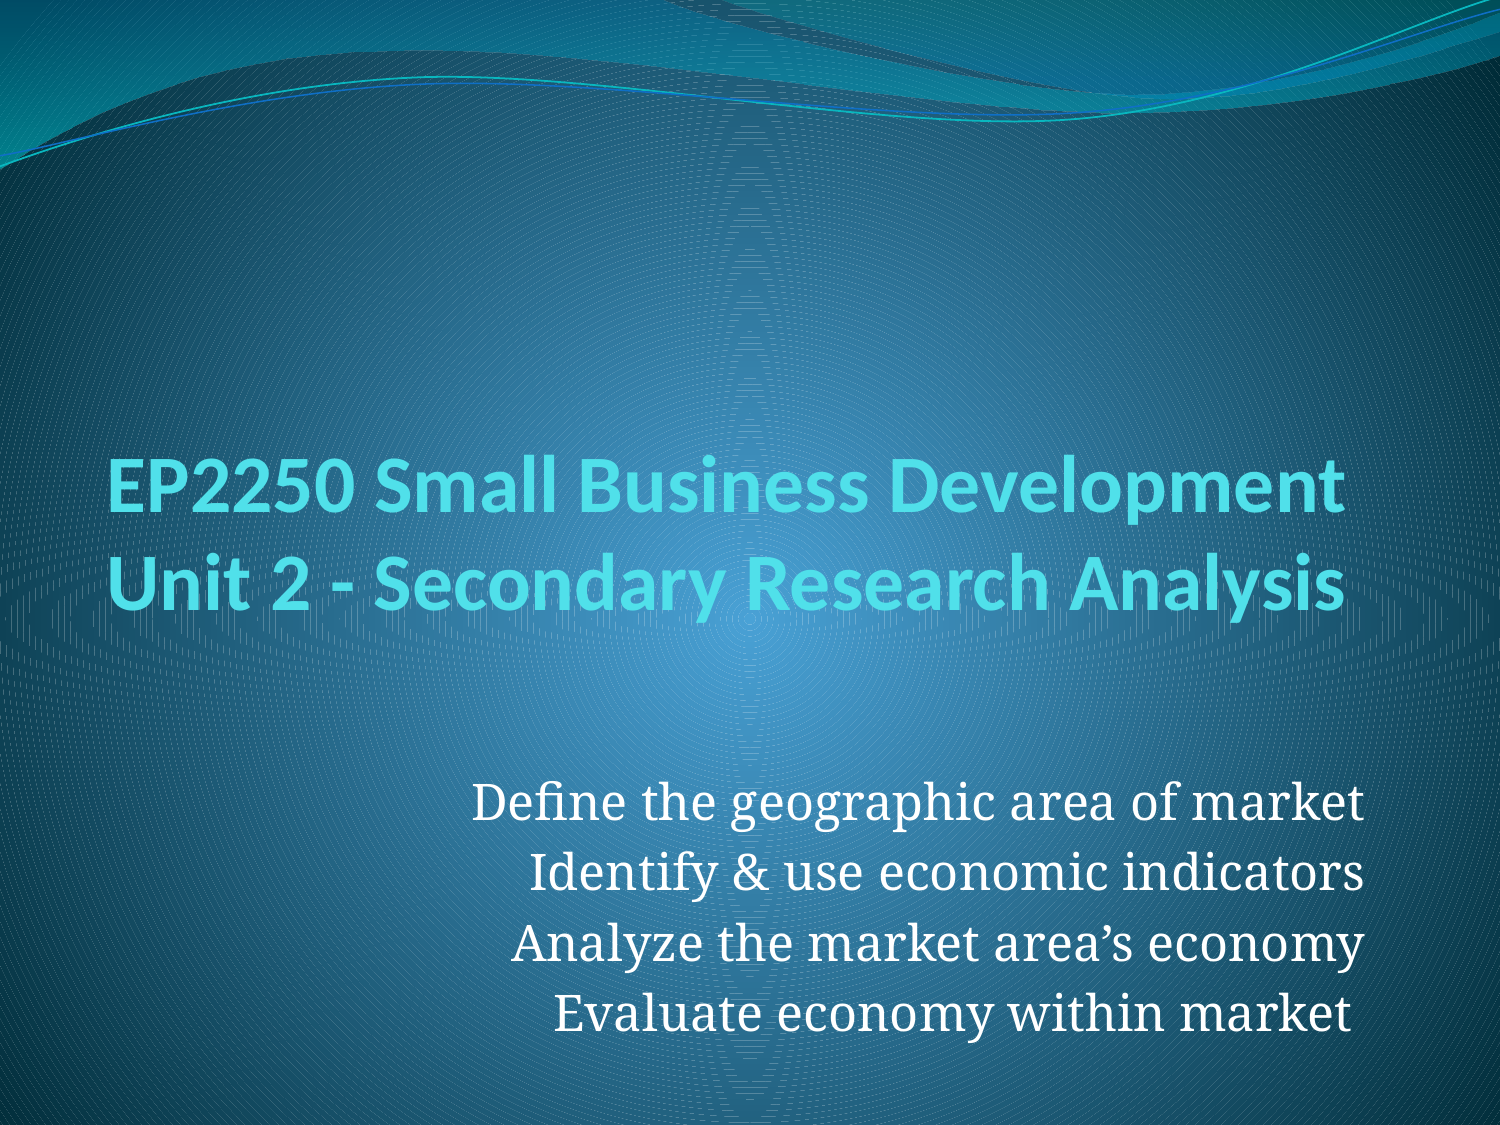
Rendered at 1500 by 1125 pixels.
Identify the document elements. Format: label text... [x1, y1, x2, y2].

subtitle Define the geographic area of market Identify & use economic indicators Analyze the market area’s economy Evaluate economy within market [87, 762, 1376, 1050]
title EP2250 Small Business Development Unit 2 - Secondary Research Analysis [62, 425, 1351, 725]
